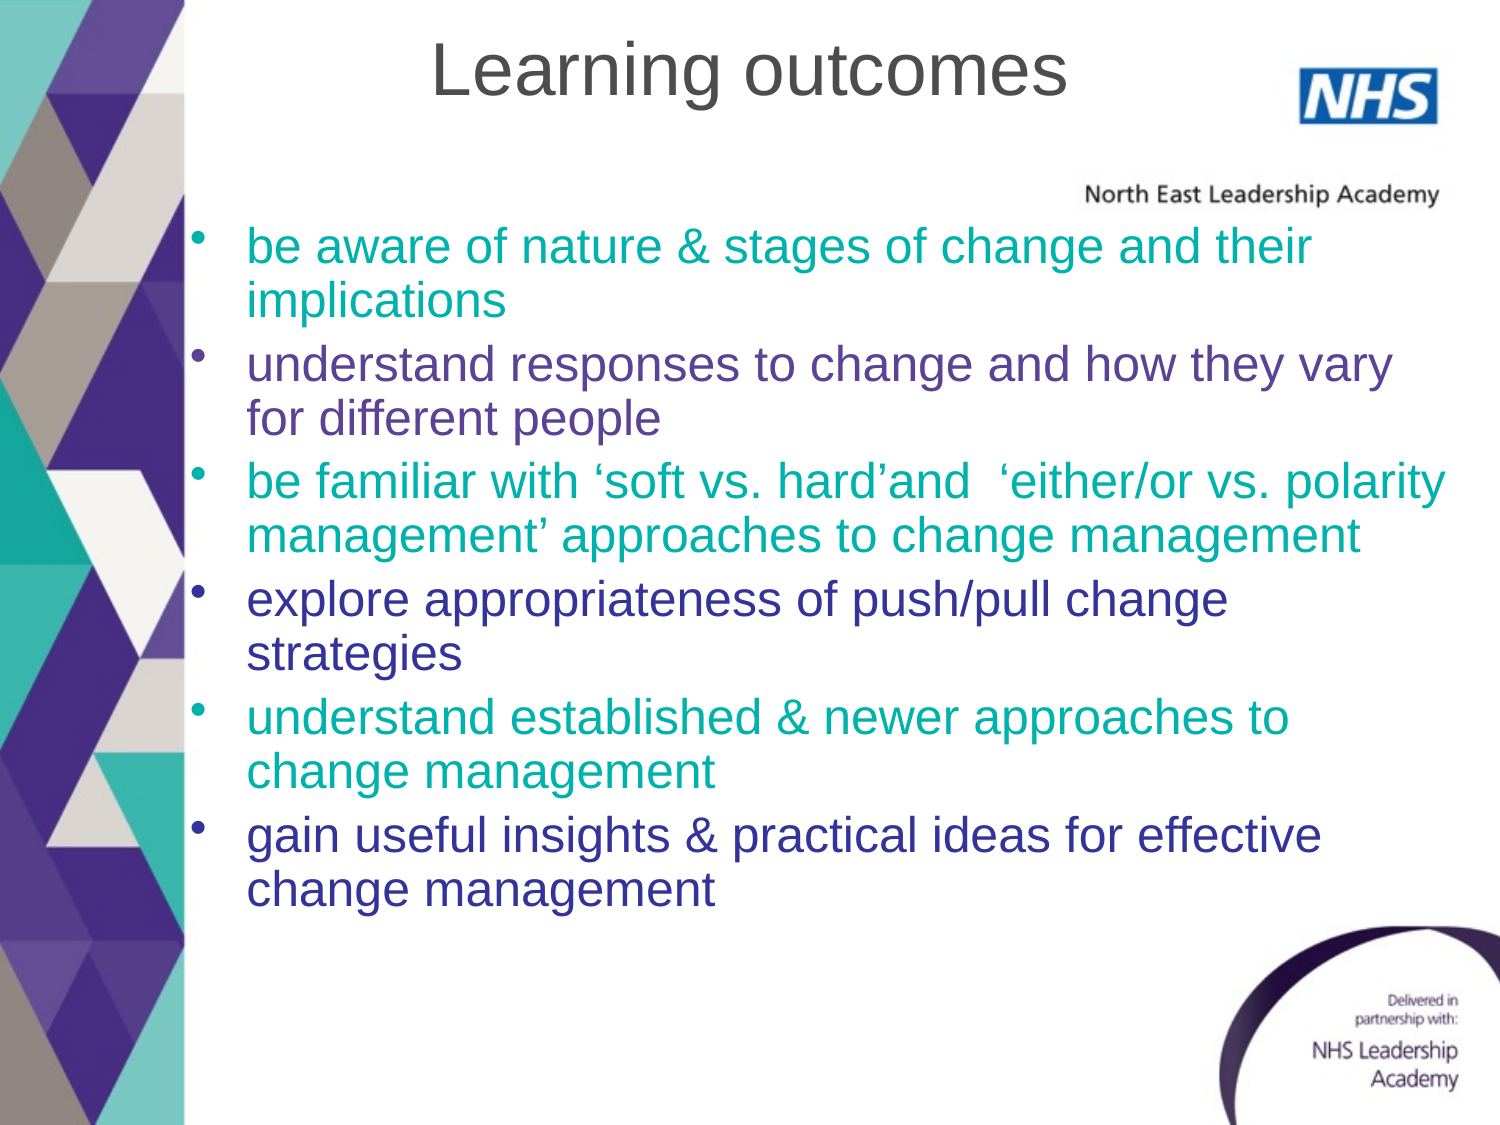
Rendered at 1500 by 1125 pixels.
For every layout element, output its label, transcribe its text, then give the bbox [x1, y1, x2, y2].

title Learning outcomes [75, 12, 1425, 118]
list be aware of nature & stages of change and their implications understand responses to change and how they vary for different people be familiar with ‘soft vs. hard’and ‘either/or vs. polarity management’ approaches to change management explore appropriateness of push/pull change strategies understand established & newer approaches to change management gain useful insights & practical ideas for effective change management [174, 212, 1463, 1050]
picture [0, 0, 1500, 1125]
